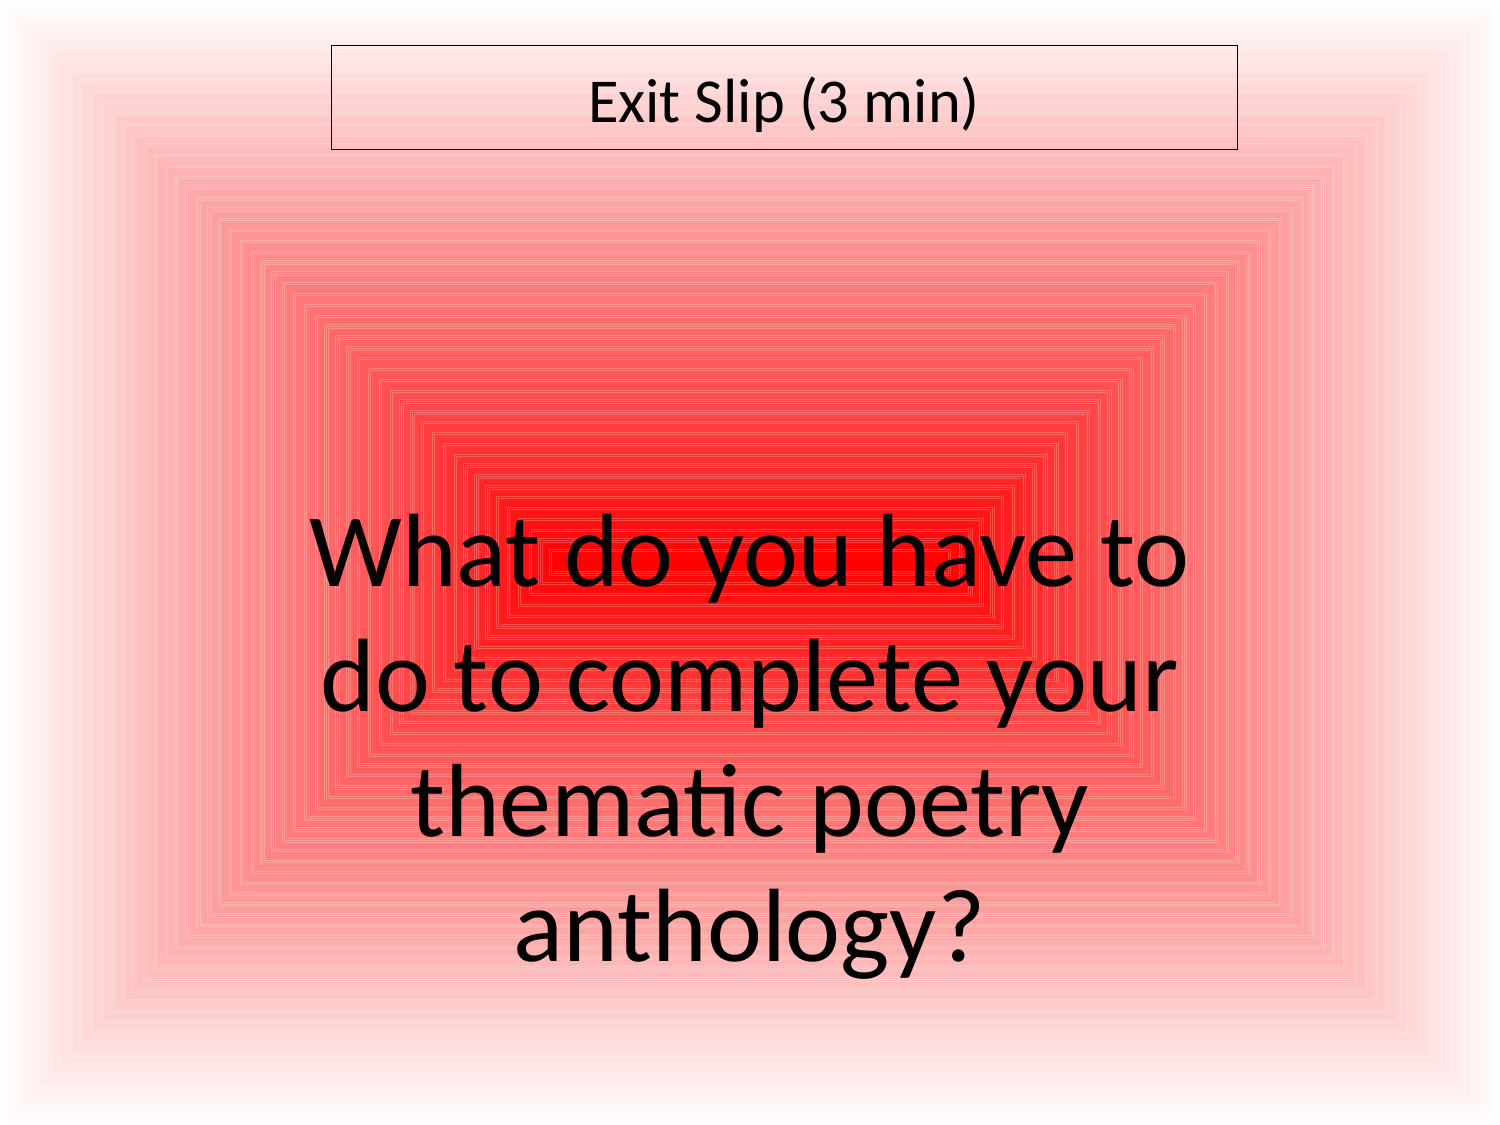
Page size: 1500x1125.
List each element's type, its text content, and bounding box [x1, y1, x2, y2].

text_box Exit Slip (3 min) [331, 45, 1238, 150]
text_box What do you have to do to complete your thematic poetry anthology? [249, 474, 1250, 990]
